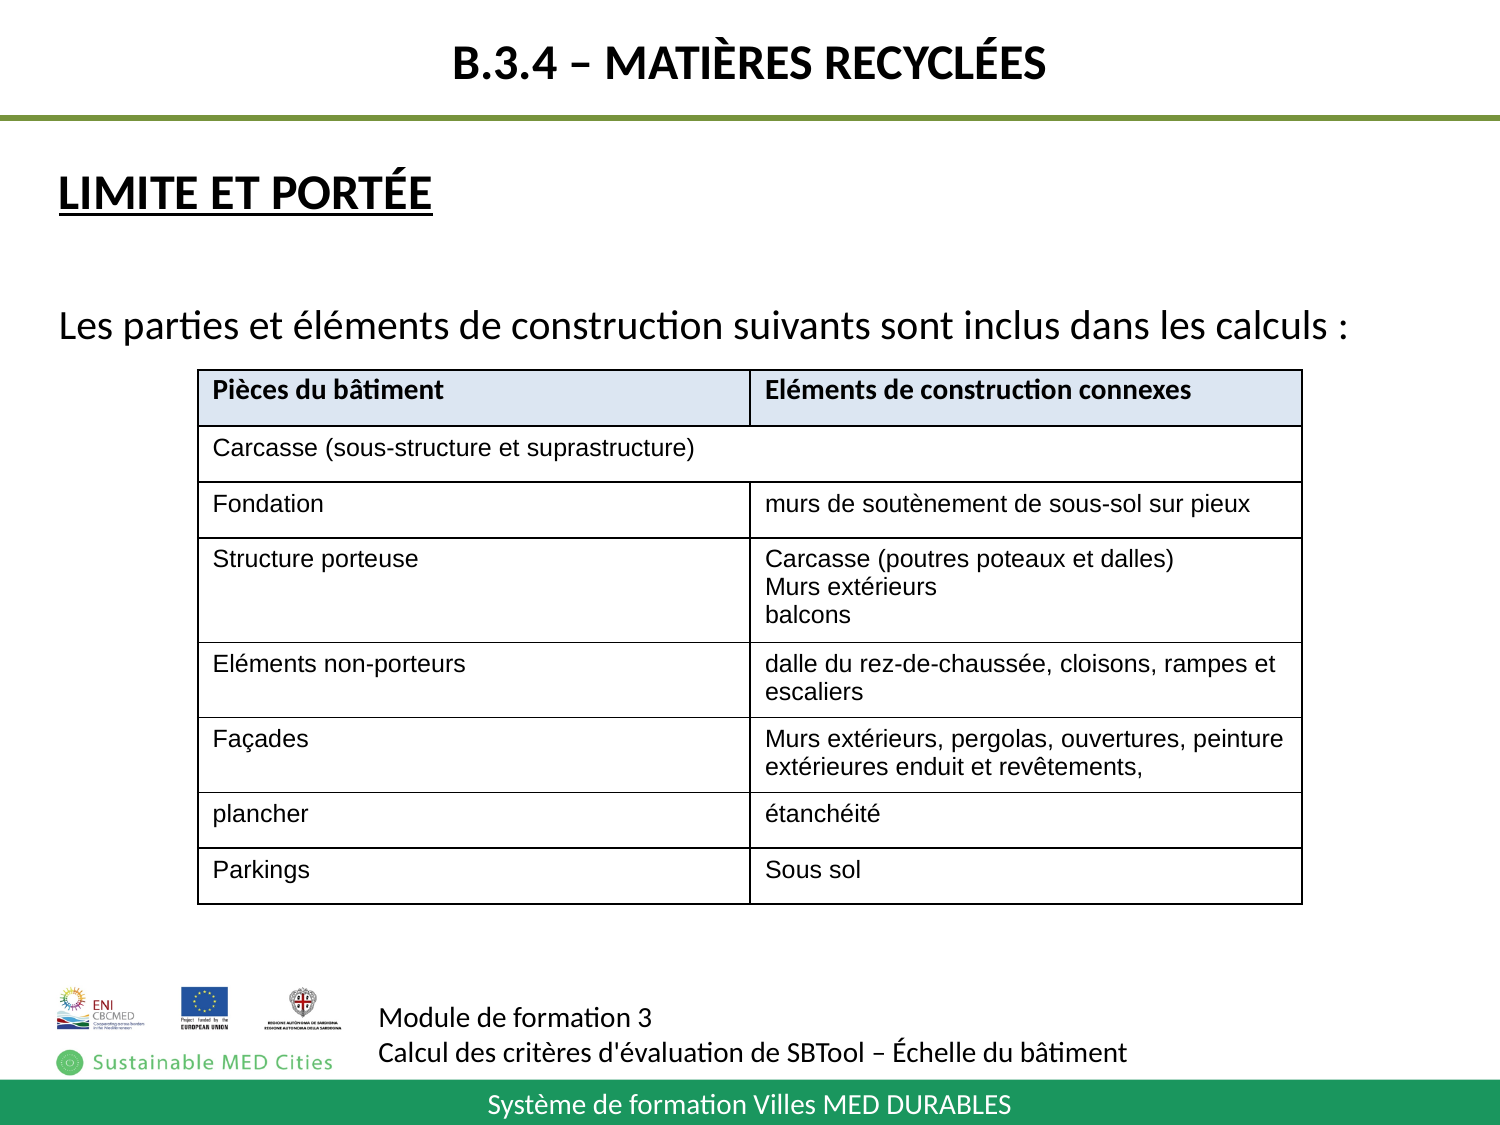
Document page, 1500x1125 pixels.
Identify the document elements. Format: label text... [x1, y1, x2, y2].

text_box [0, 972, 1500, 1125]
table_cell murs de soutènement de sous-sol sur pieux [751, 483, 1301, 537]
table_cell dalle du rez-de-chaussée, cloisons, rampes et escaliers [751, 643, 1301, 717]
table_cell Façades [199, 718, 749, 792]
table_cell plancher [199, 793, 749, 847]
table_cell Eléments non-porteurs [199, 643, 749, 717]
table_cell Fondation [199, 483, 749, 537]
title B.3.4 – MATIÈRES RECYCLÉES [0, 0, 1500, 119]
table_header Pièces du bâtiment [199, 371, 749, 425]
table_cell Murs extérieurs, pergolas, ouvertures, peinture extérieures enduit et revêtements, [751, 718, 1301, 792]
table_cell Sous sol [751, 849, 1301, 903]
table_cell étanchéité [751, 793, 1301, 847]
table_cell Carcasse (sous-structure et suprastructure) [199, 427, 1301, 481]
table_cell Structure porteuse [199, 539, 749, 642]
list LIMITE ET PORTÉE Les parties et éléments de construction suivants sont inclus dans les calculs : [43, 152, 1425, 944]
table_header Eléments de construction connexes [751, 371, 1301, 425]
table_cell Carcasse (poutres poteaux et dalles) Murs extérieurs balcons [751, 539, 1301, 642]
table_cell Parkings [199, 849, 749, 903]
